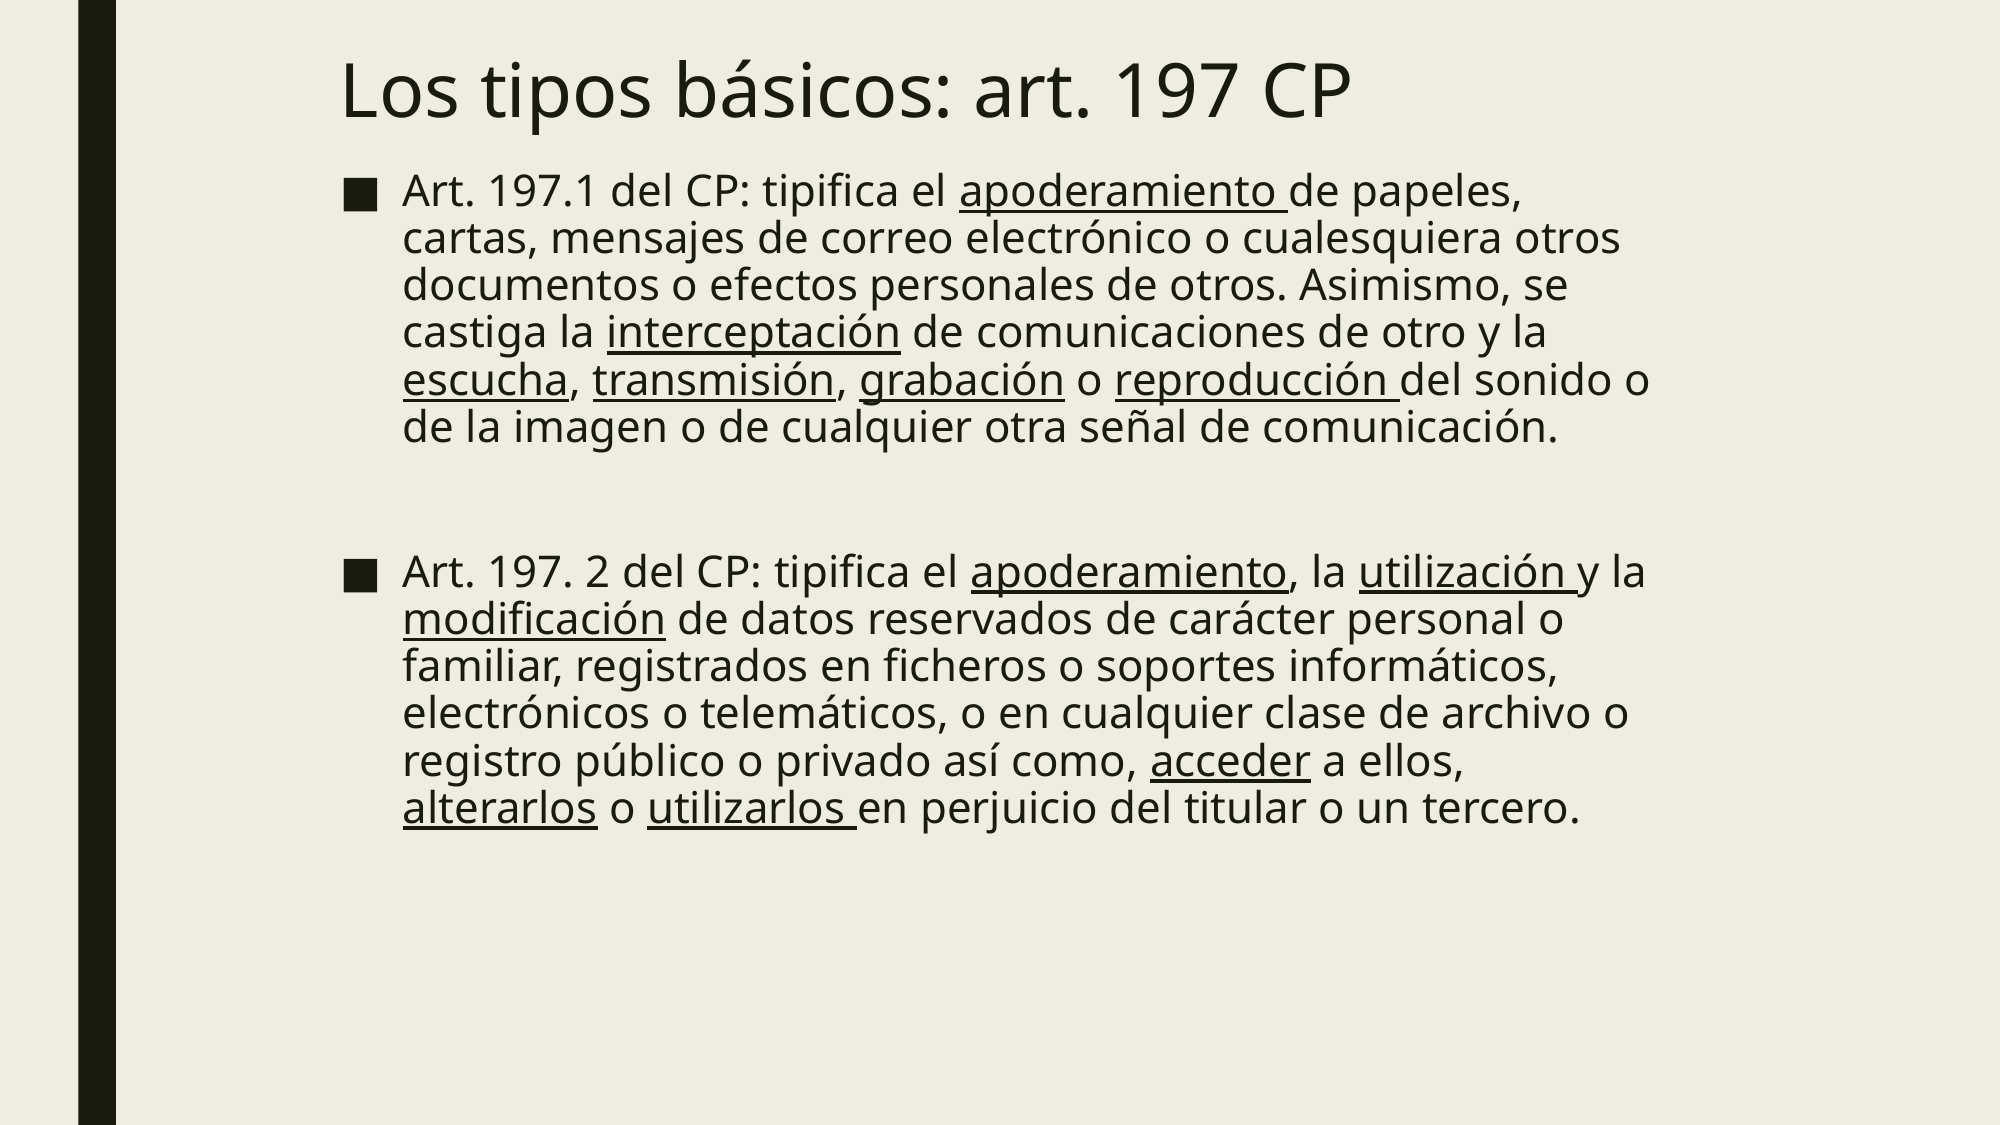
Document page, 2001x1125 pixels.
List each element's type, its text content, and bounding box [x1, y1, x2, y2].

title Los tipos básicos: art. 197 CP [324, 45, 1675, 149]
list Art. 197.1 del CP: tipifica el apoderamiento de papeles, cartas, mensajes de correo electrónico o cualesquiera otros documentos o efectos personales de otros. Asimismo, se castiga la interceptación de comunicaciones de otro y la escucha, transmisión, grabación o reproducción del sonido o de la imagen o de cualquier otra señal de comunicación. Art. 197. 2 del CP: tipifica el apoderamiento, la utilización y la modificación de datos reservados de carácter personal o familiar, registrados en ficheros o soportes informáticos, electrónicos o telemáticos, o en cualquier clase de archivo o registro público o privado así como, acceder a ellos, alterarlos o utilizarlos en perjuicio del titular o un tercero. [324, 160, 1675, 1006]
